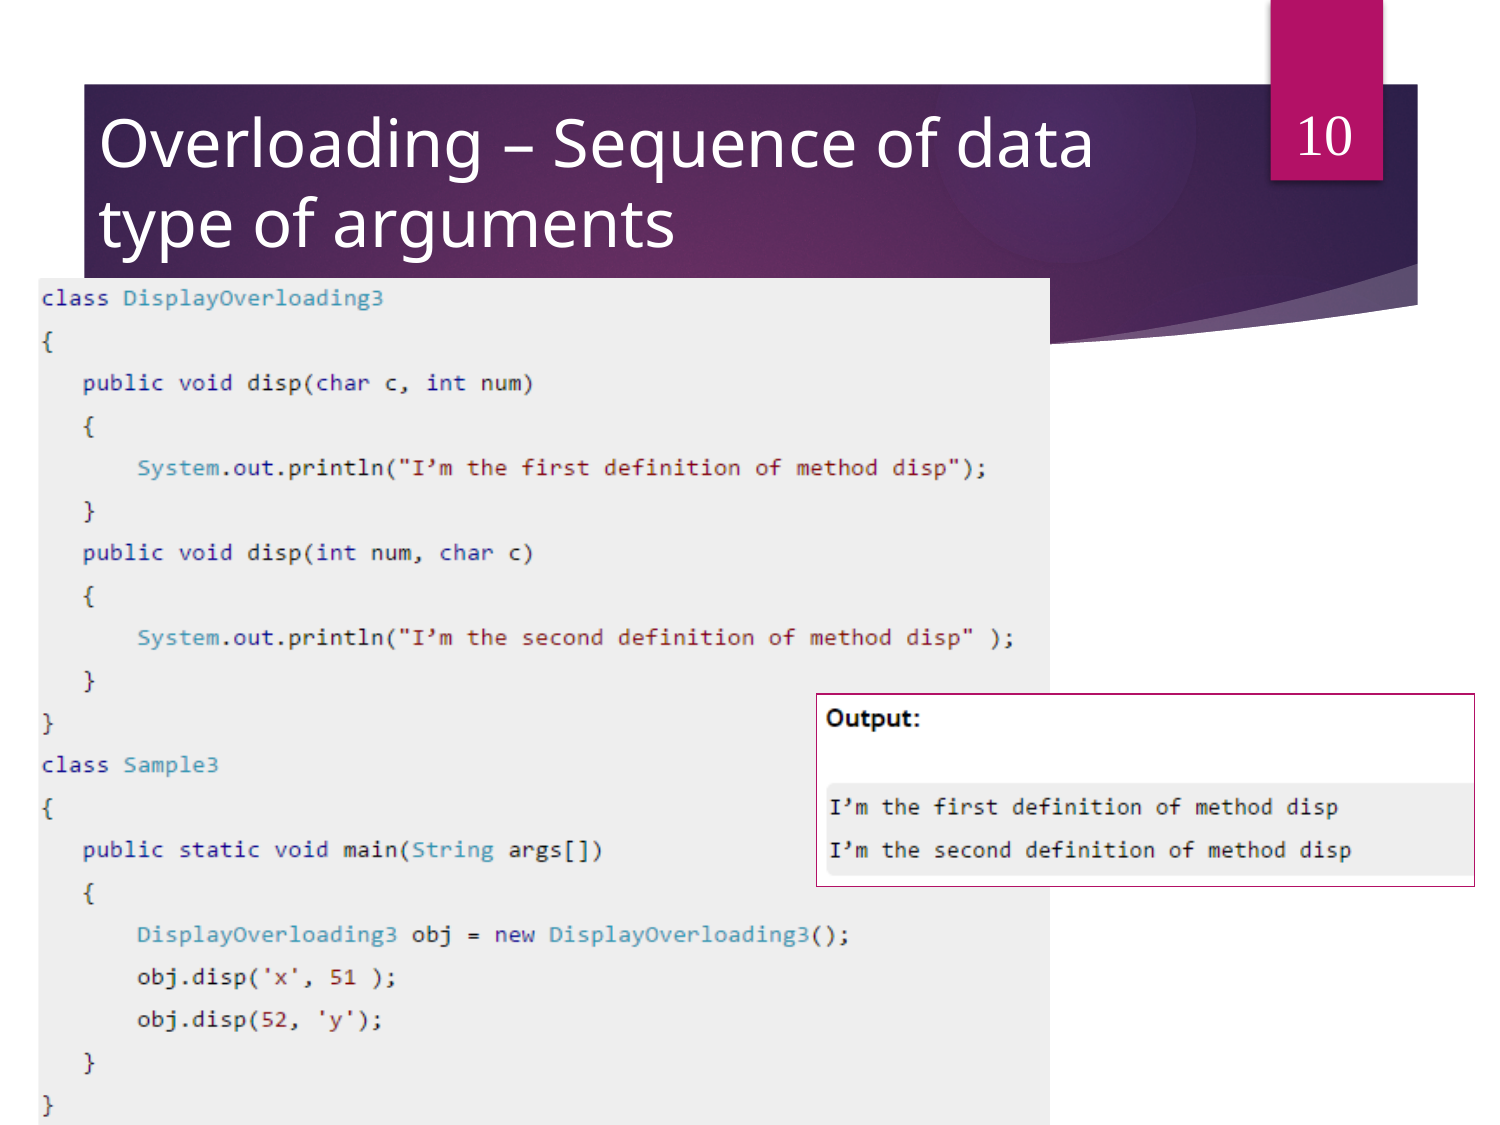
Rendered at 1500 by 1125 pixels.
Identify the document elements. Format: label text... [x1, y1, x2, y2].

picture [37, 278, 1475, 1125]
slide_number 10 [1259, 48, 1390, 175]
title Overloading – Sequence of data type of arguments [83, 162, 1242, 279]
